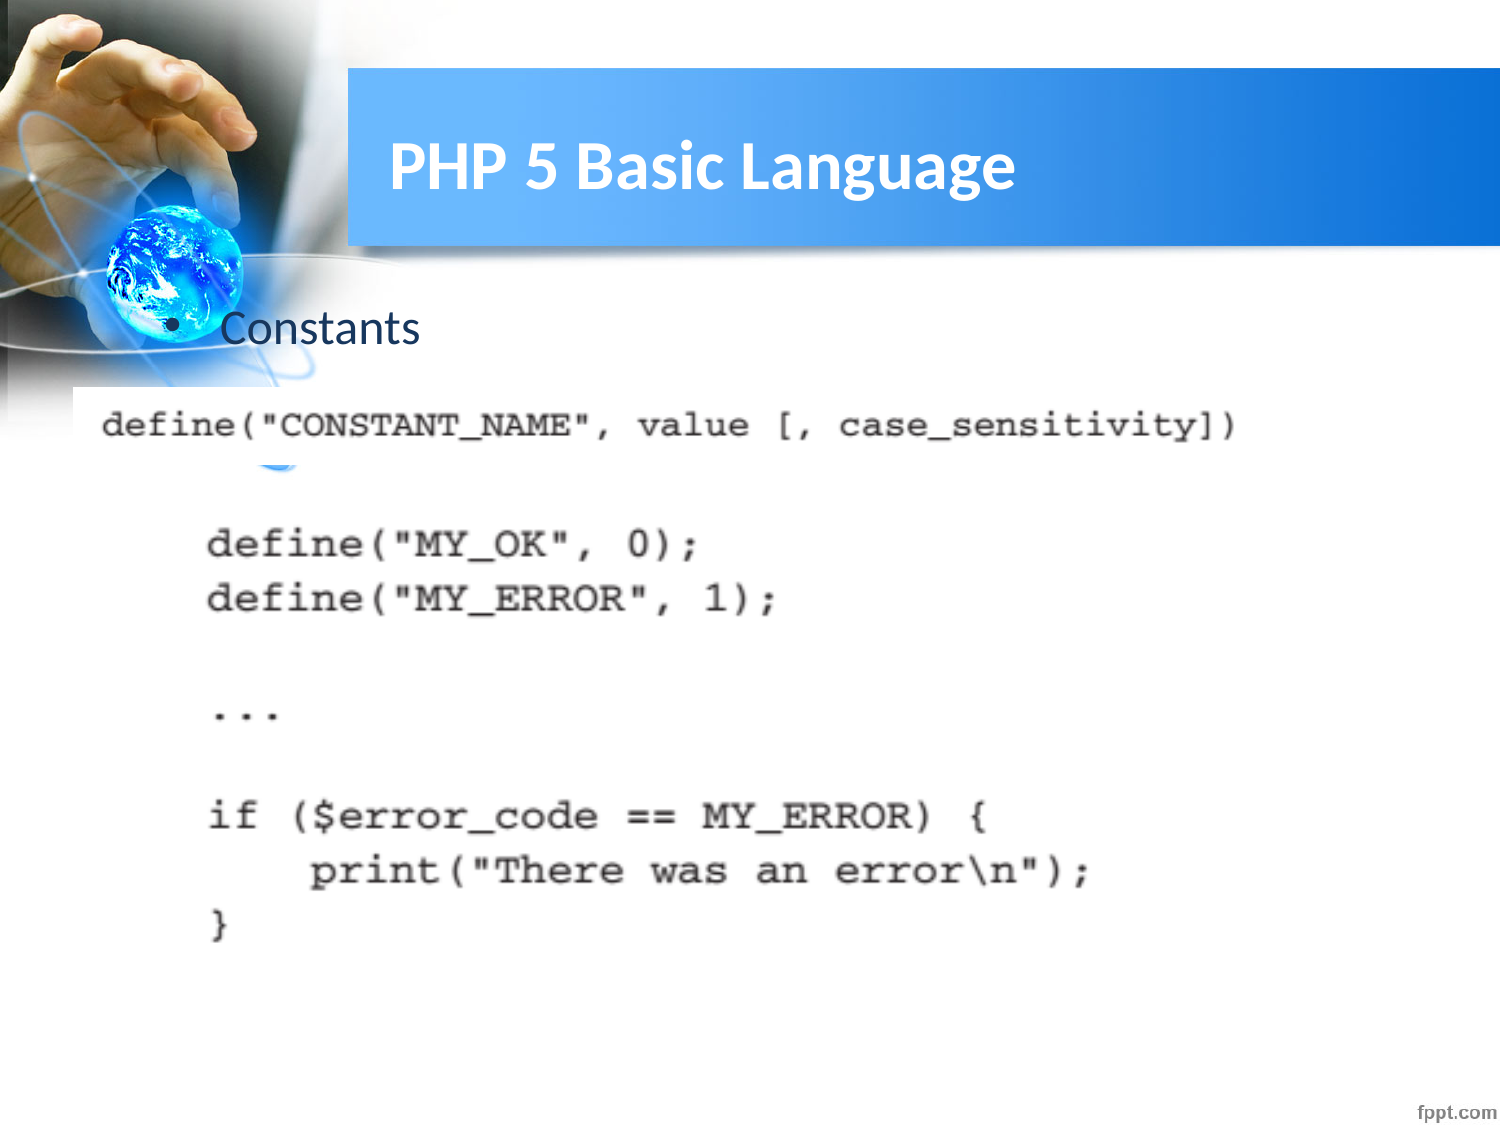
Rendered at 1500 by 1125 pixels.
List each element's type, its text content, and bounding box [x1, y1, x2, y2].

picture [0, 0, 1500, 1125]
title PHP 5 Basic Language [374, 111, 1452, 212]
list Constants [148, 286, 1477, 1039]
